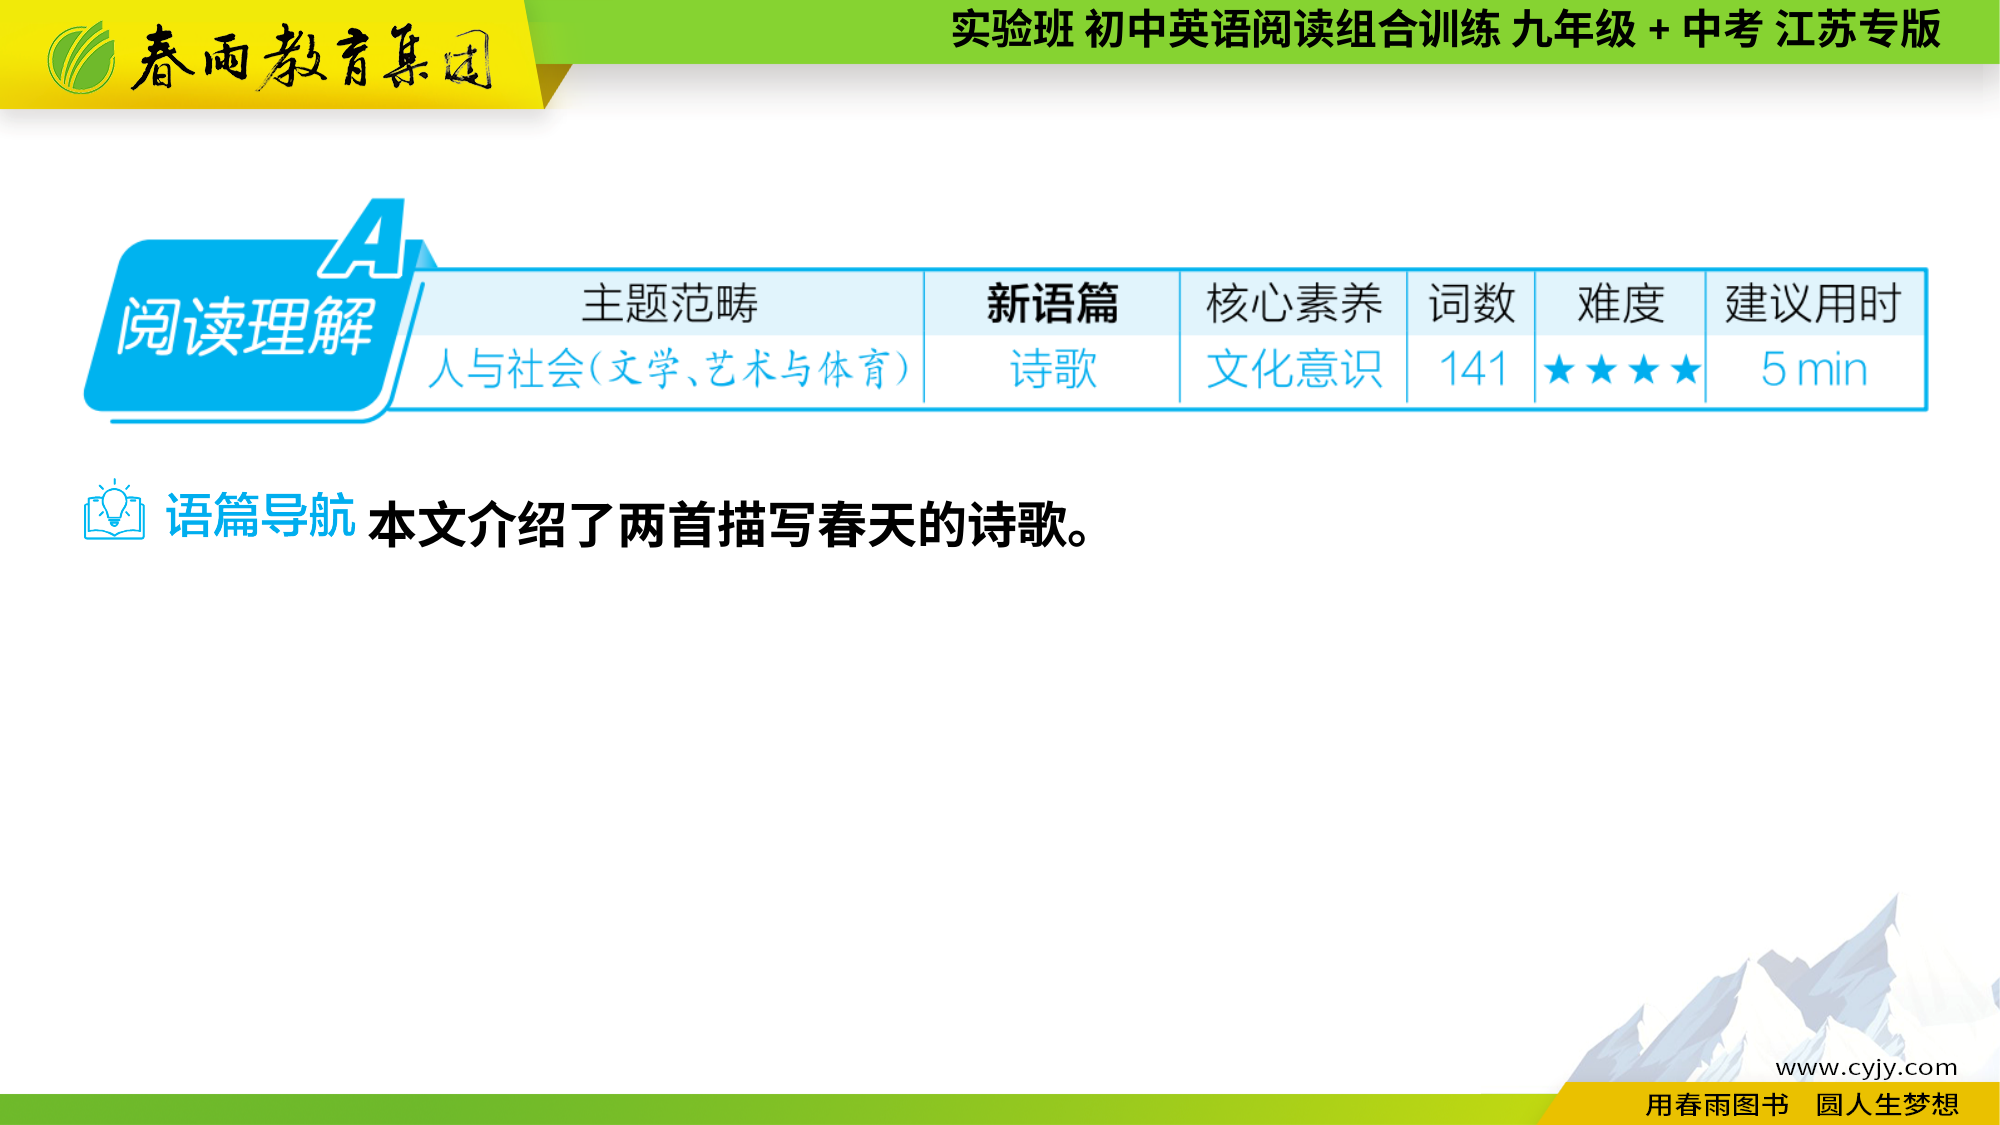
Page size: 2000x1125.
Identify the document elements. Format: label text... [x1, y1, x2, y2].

picture [0, 0, 2000, 1125]
list 本文介绍了两首描写春天的诗歌。 [59, 456, 1944, 551]
